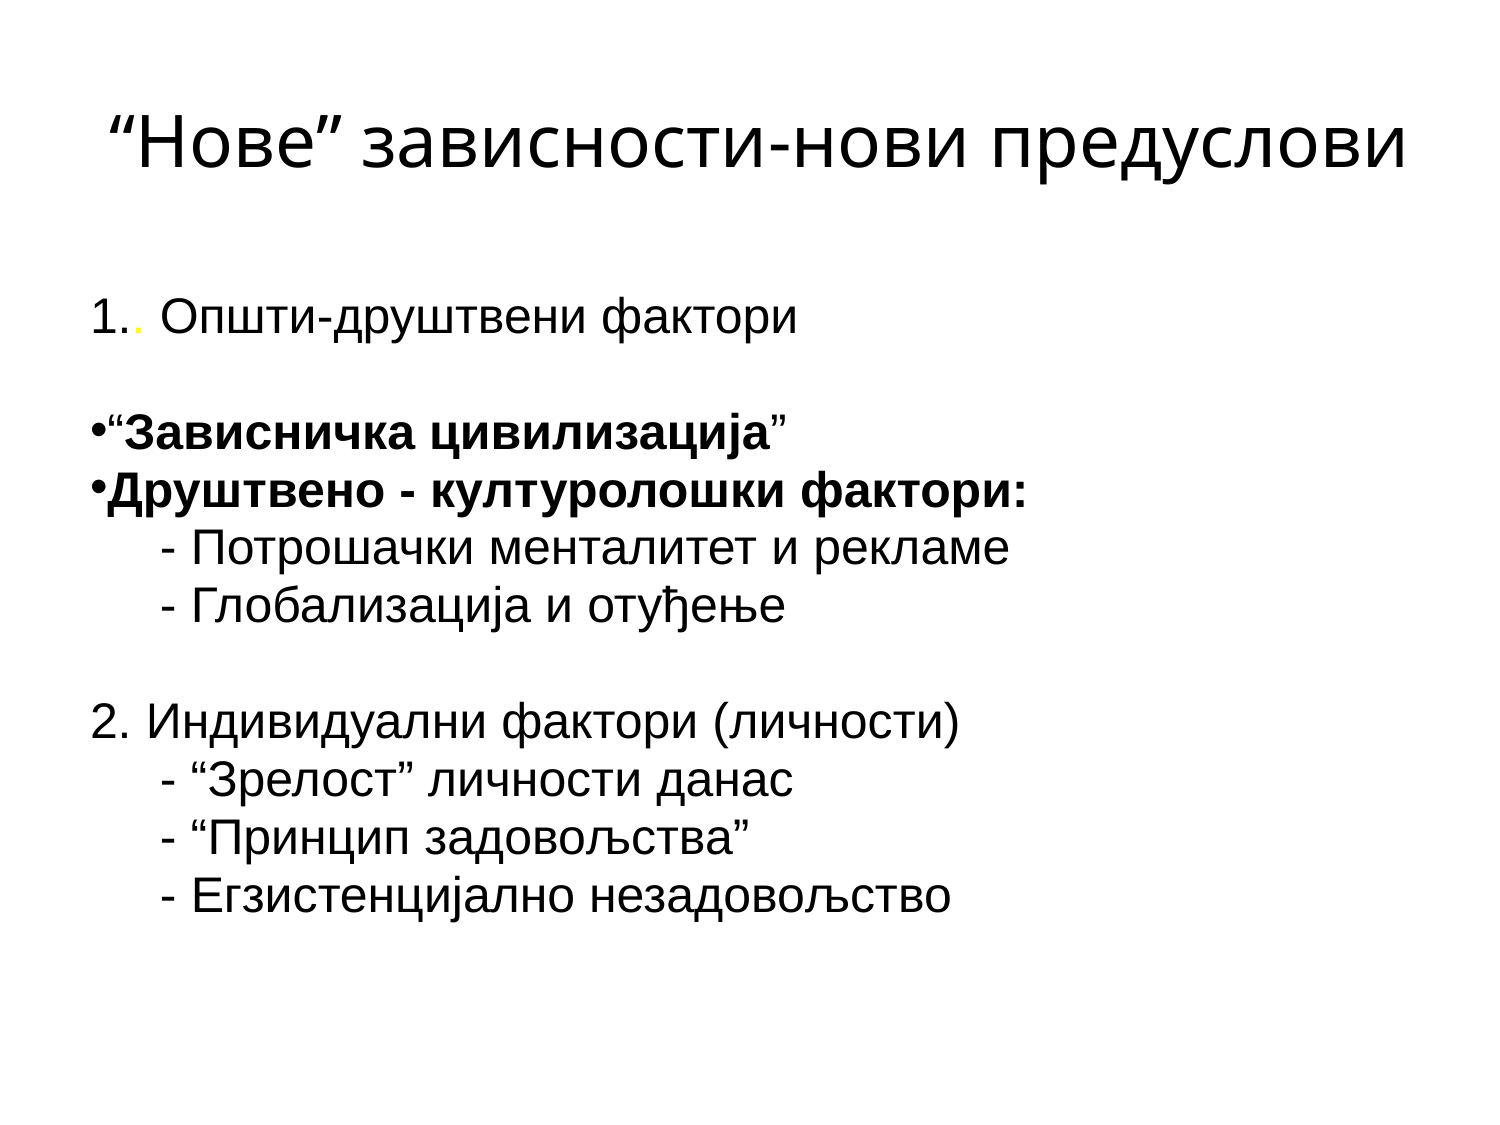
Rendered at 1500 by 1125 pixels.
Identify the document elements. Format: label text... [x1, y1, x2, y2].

list 1.. Општи-друштвени фактори “Зависничка цивилизација” Друштвено - културолошки фактори: - Потрошачки менталитет и рекламе - Глобализација и отуђење 2. Индивидуални фактори (личности) - “Зрелост” личности данас - “Принцип задовољства” - Егзистенцијално незадовољство [74, 287, 1426, 963]
title “Нове” зависности-нови предуслови [74, 44, 1426, 233]
